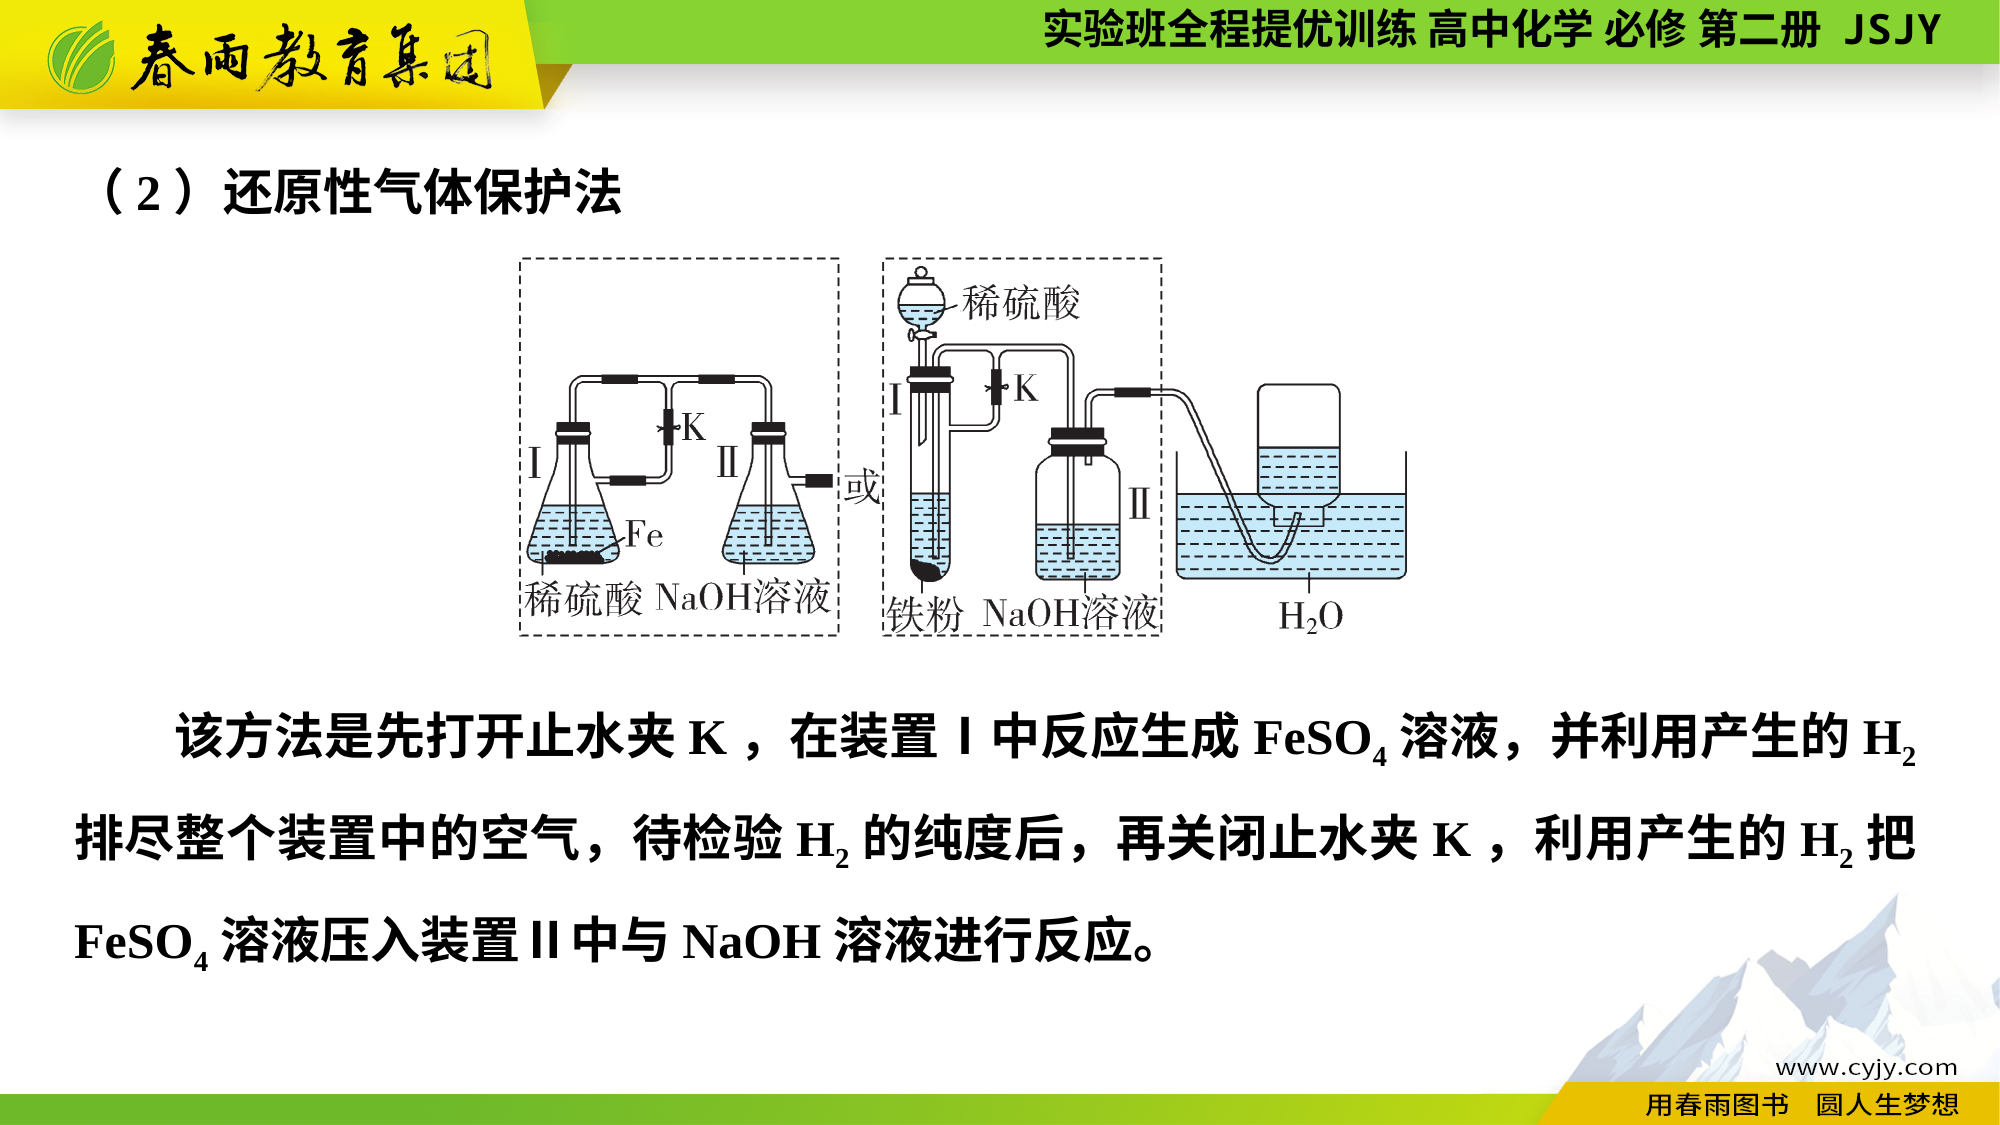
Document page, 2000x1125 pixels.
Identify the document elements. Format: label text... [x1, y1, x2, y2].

list （2）还原性气体保护法 该方法是先打开止水夹K，在装置Ⅰ中反应生成FeSO4溶液，并利用产生的H2排尽整个装置中的空气，待检验H2的纯度后，再关闭止水夹K，利用产生的H2把FeSO4溶液压入装置Ⅱ中与NaOH溶液进行反应。 [59, 122, 1944, 956]
picture [0, 0, 2000, 1125]
